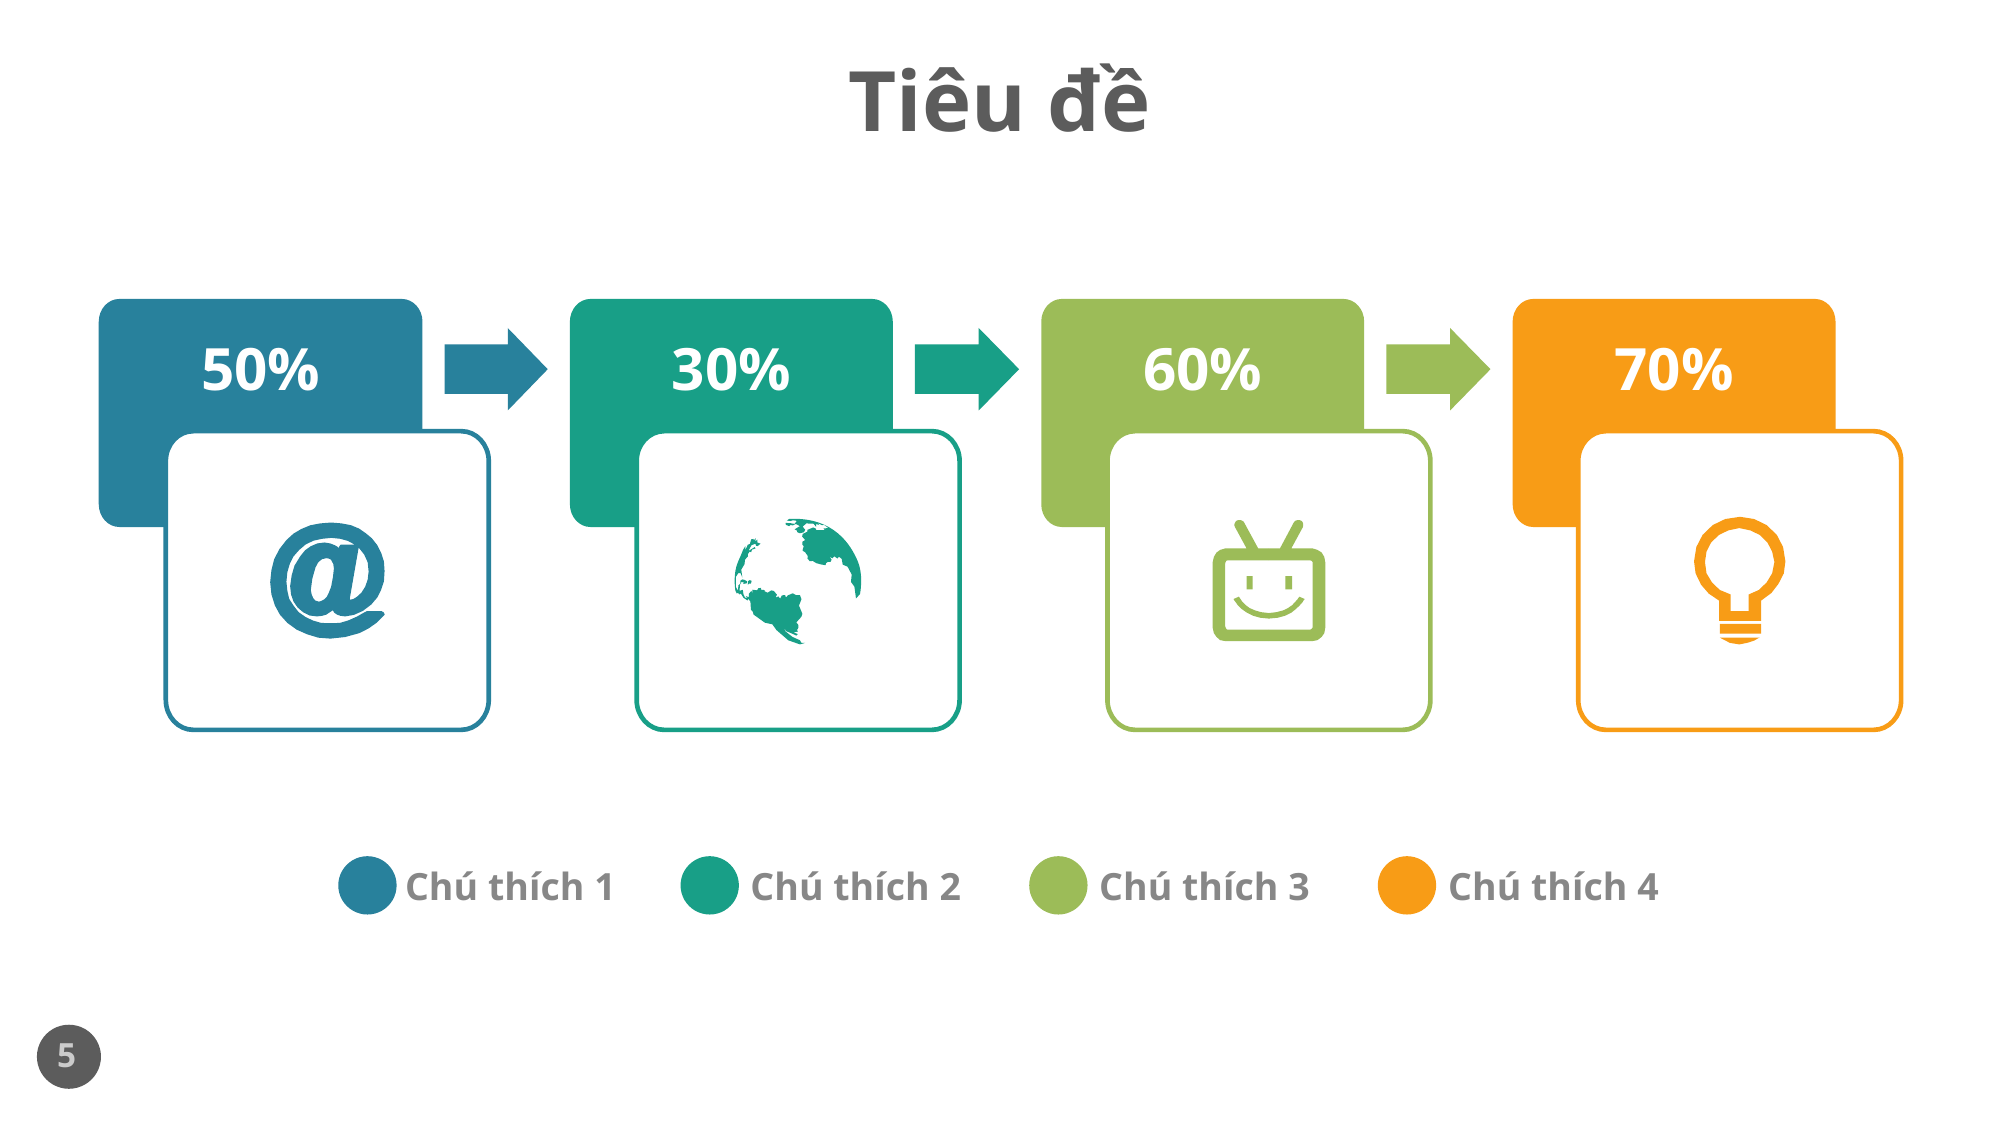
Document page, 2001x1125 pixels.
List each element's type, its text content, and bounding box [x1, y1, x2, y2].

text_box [98, 298, 1902, 730]
title Tiêu đề [137, 50, 1863, 159]
slide_number 5 [29, 1026, 104, 1087]
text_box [338, 855, 1662, 916]
